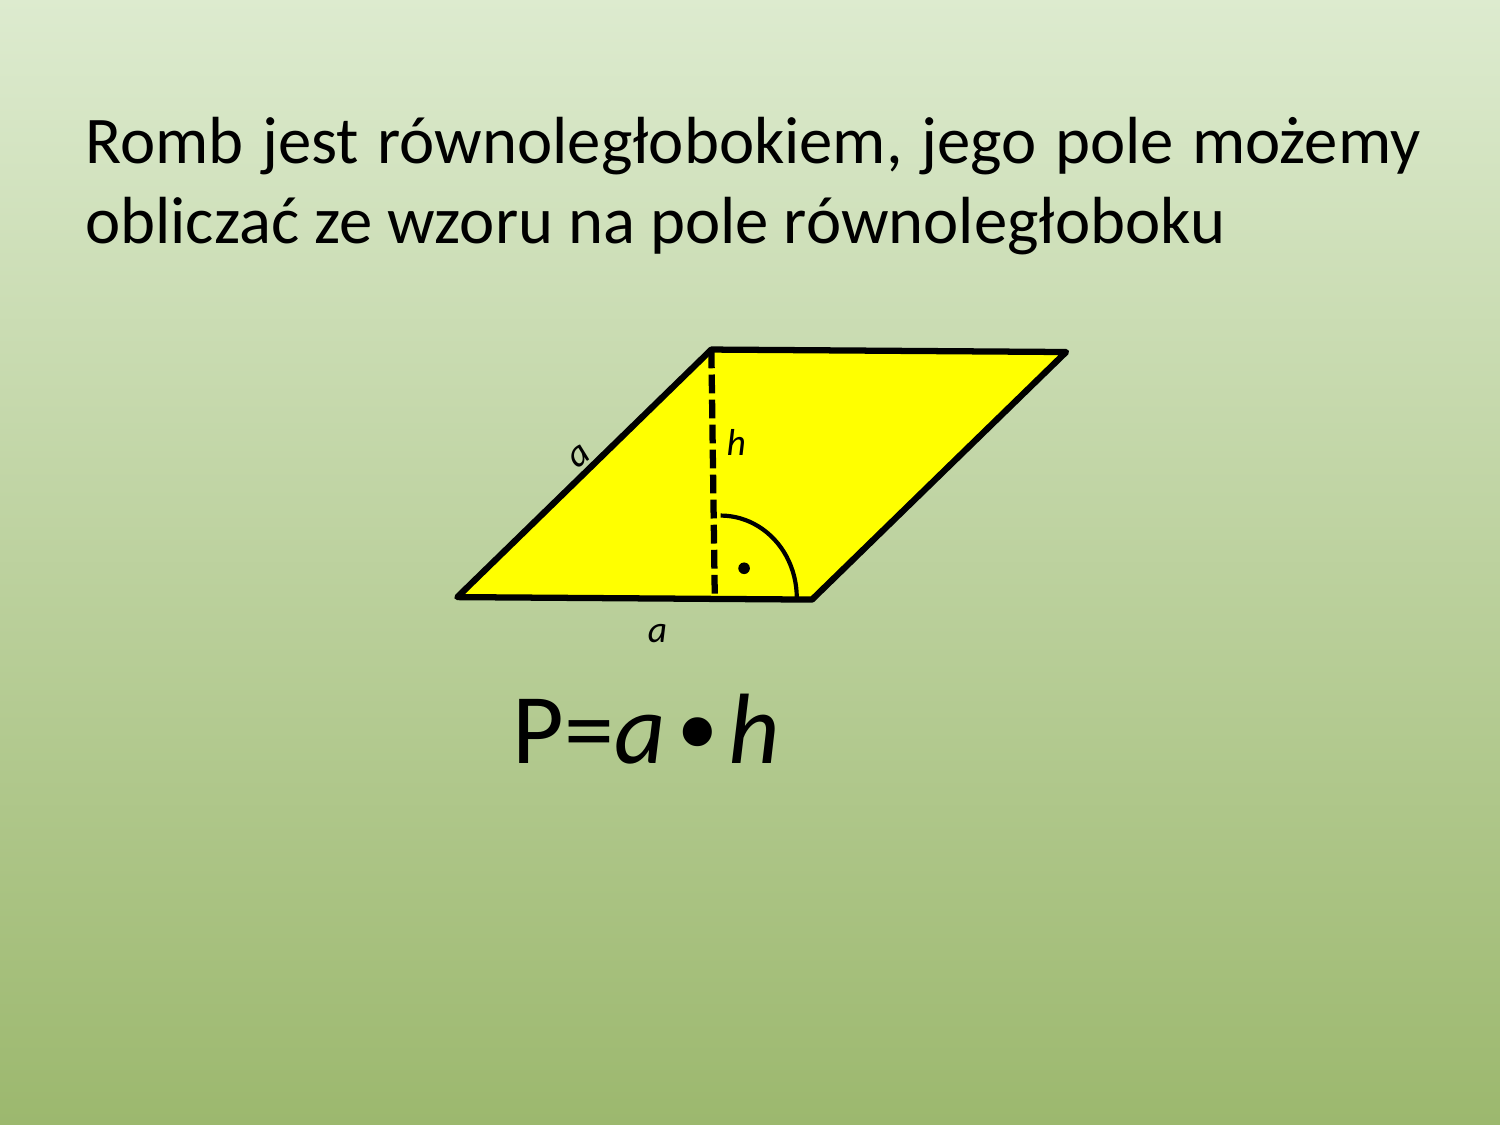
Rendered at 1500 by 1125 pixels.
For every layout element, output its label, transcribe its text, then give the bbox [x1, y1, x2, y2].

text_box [588, 471, 838, 476]
title Romb jest równoległobokiem, jego pole możemy obliczać ze wzoru na pole równoległoboku [70, 46, 1437, 307]
text_box h [711, 410, 762, 470]
text_box a [537, 413, 614, 491]
text_box [720, 514, 798, 598]
text_box a [633, 597, 683, 658]
text_box P=a∙h [498, 656, 795, 791]
text_box [736, 560, 752, 577]
text_box [455, 347, 1069, 602]
